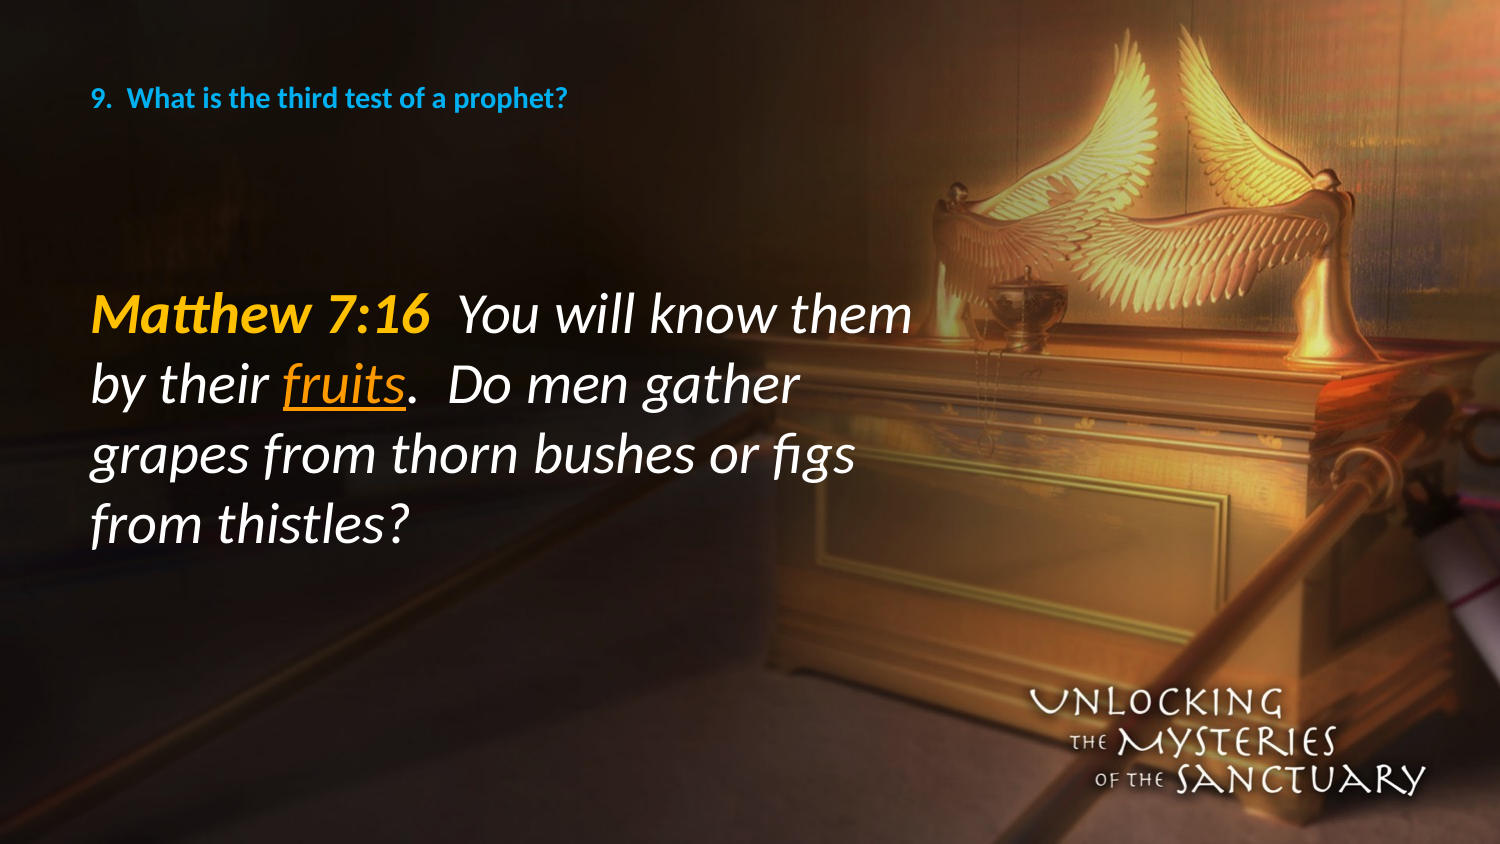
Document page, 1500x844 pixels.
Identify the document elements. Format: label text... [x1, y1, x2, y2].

title 9. What is the third test of a prophet? [75, 33, 1425, 175]
list Matthew 7:16 You will know them by their fruits. Do men gather grapes from thorn bushes or figs from thistles? [75, 267, 945, 754]
picture [0, 0, 1500, 844]
